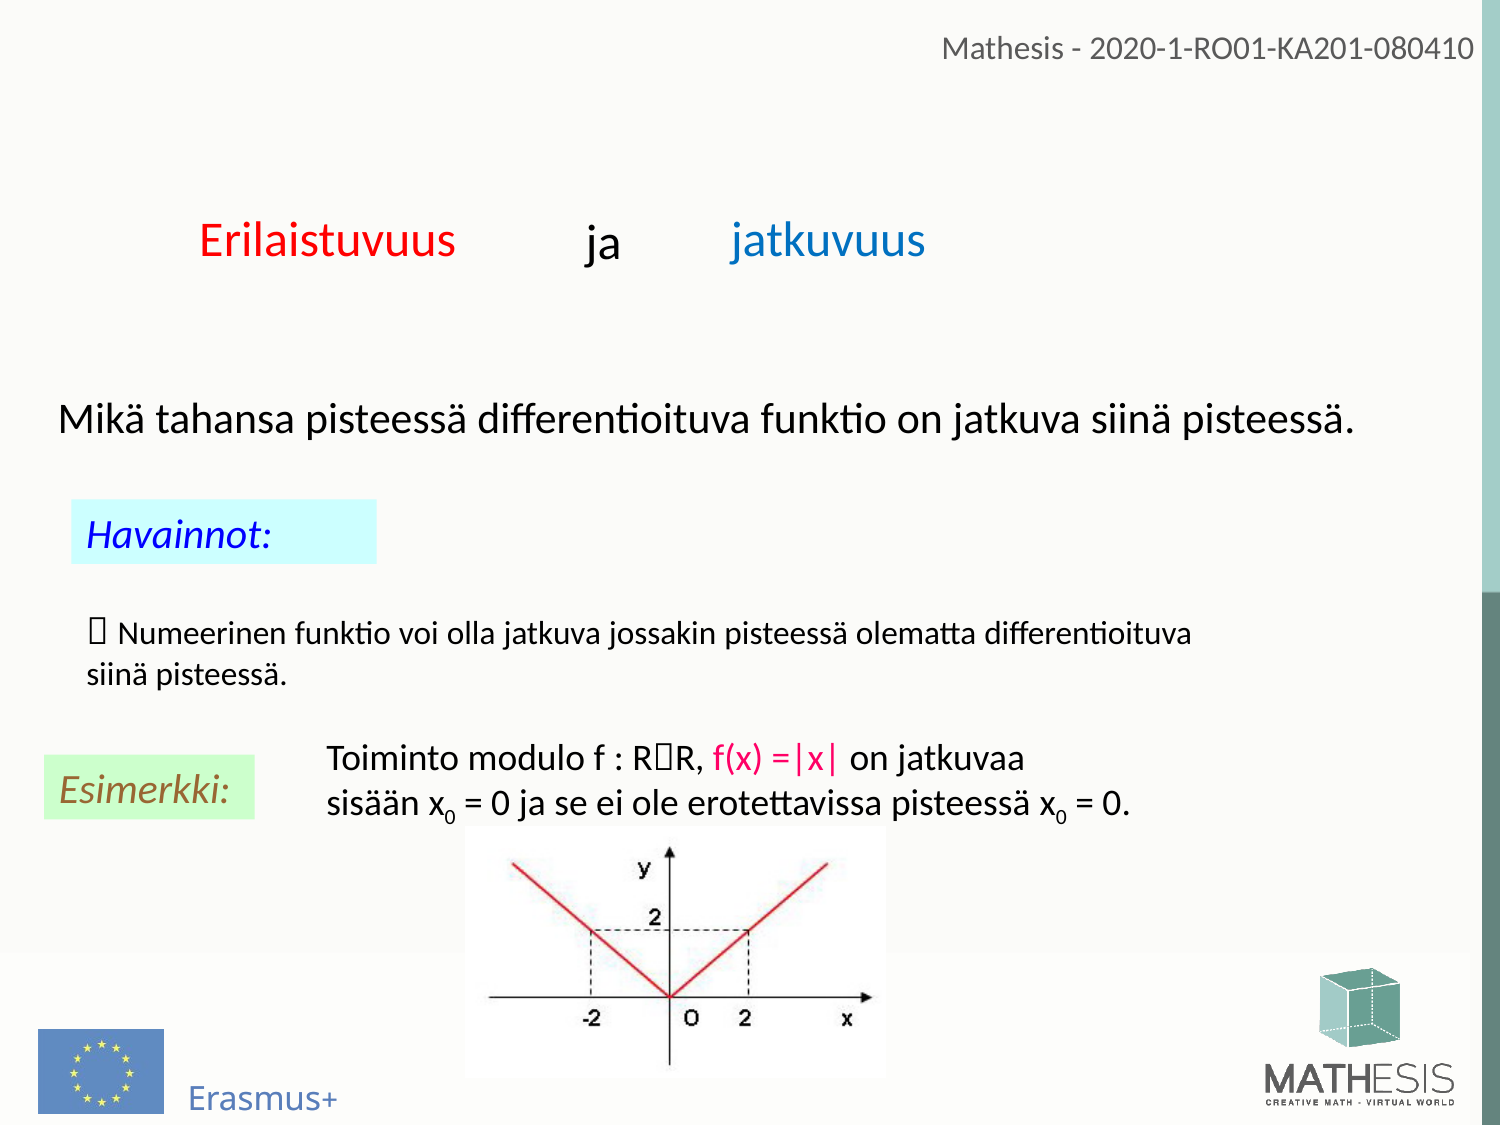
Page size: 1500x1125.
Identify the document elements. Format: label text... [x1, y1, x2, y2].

text_box Toiminto modulo f : RR, f(x) =|x| on jatkuvaa sisään x0 = 0 ja se ei ole erotettavissa pisteessä x0 = 0. [311, 725, 1382, 836]
text_box Havainnot: [71, 499, 377, 564]
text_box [182, 198, 943, 278]
text_box Esimerkki: [44, 754, 255, 820]
text_box  Numeerinen funktio voi olla jatkuva jossakin pisteessä olematta differentioituva siinä pisteessä. [71, 599, 1209, 700]
picture [465, 825, 886, 1079]
text_box Mikä tahansa pisteessä differentioituva funktio on jatkuva siinä pisteessä. [42, 382, 1500, 450]
